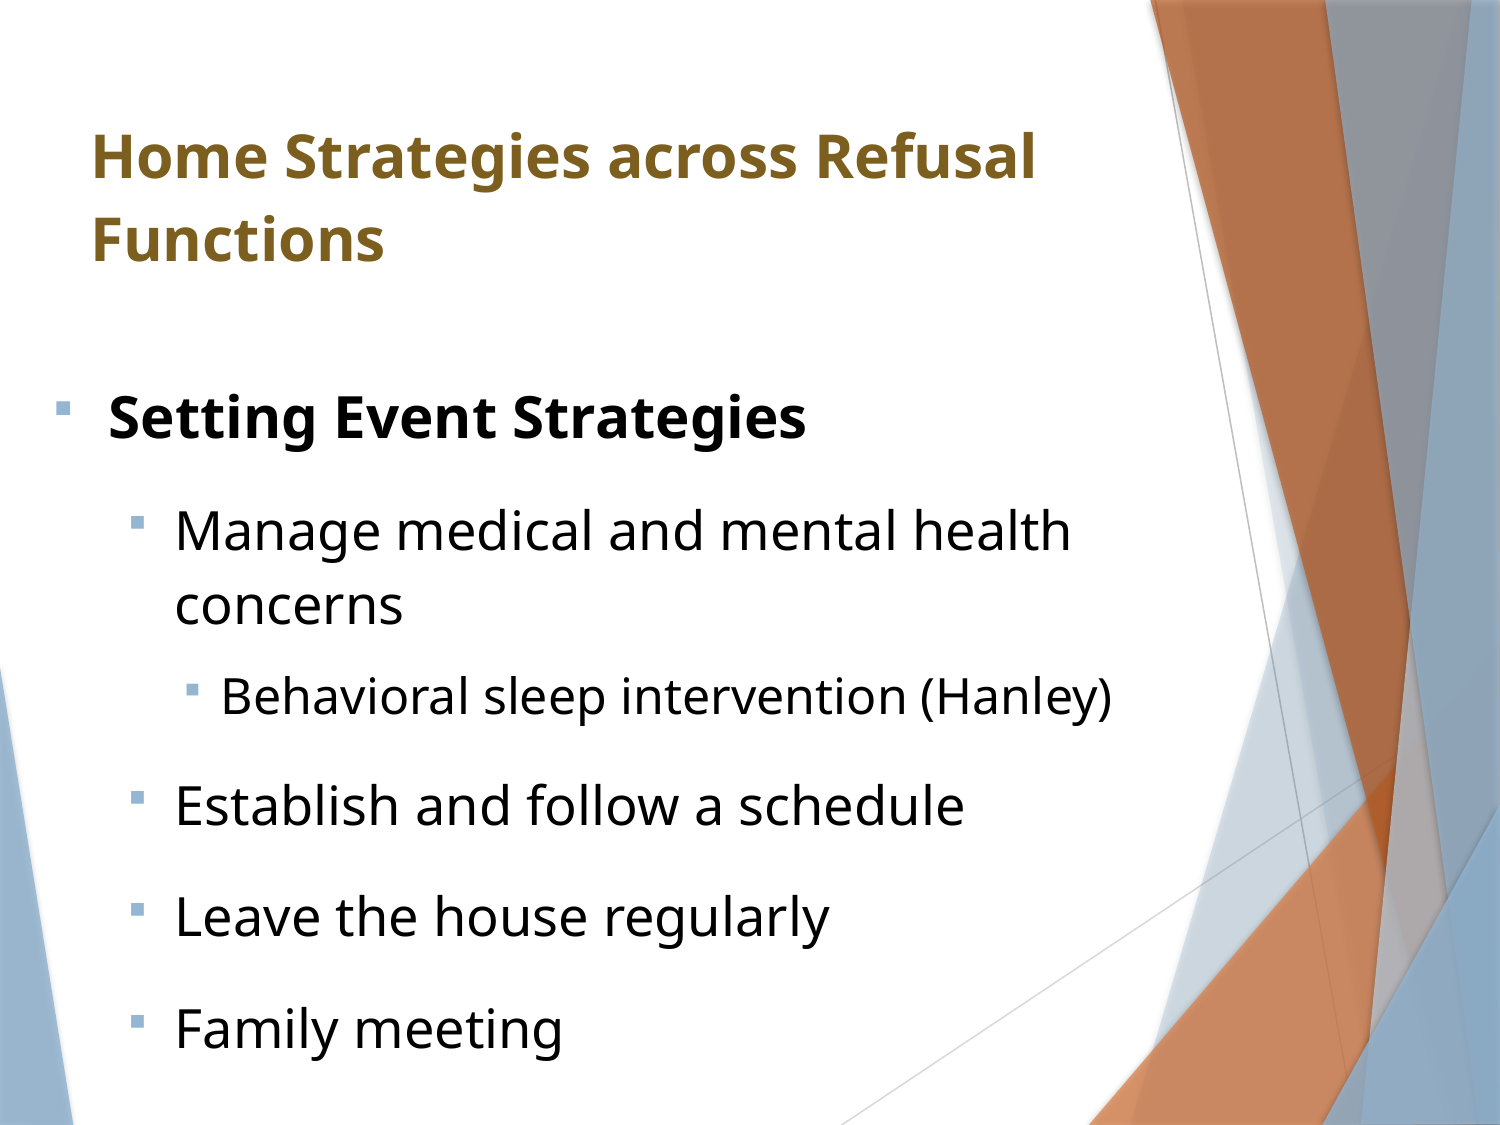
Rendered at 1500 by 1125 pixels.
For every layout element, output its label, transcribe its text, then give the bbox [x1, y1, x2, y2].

list Setting Event Strategies Manage medical and mental health concerns Behavioral sleep intervention (Hanley) Establish and follow a schedule Leave the house regularly Family meeting [37, 362, 1225, 1125]
title Home Strategies across Refusal Functions [75, 99, 1100, 282]
